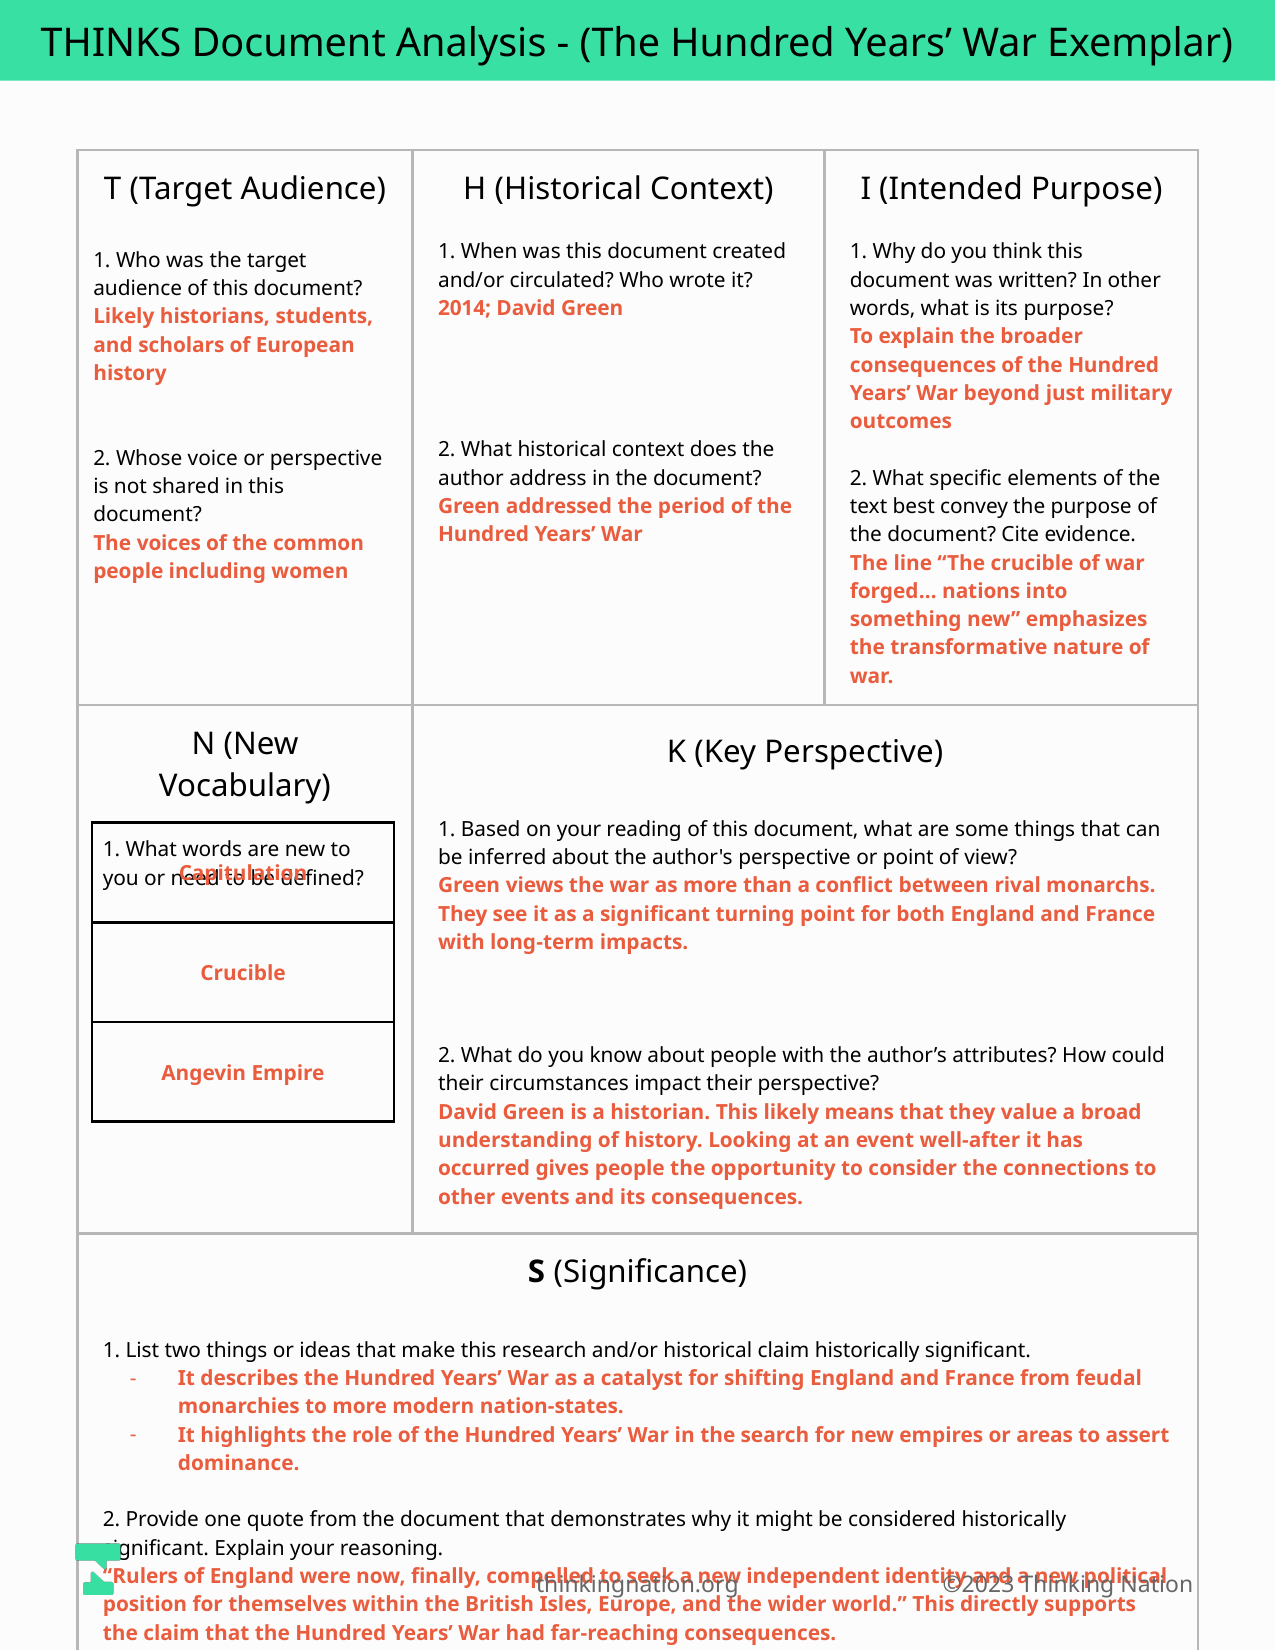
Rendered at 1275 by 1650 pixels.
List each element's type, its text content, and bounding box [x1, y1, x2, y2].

text_box THINKS Document Analysis - (The Hundred Years’ War Exemplar) [0, 0, 1275, 81]
table_header Capitulation [93, 824, 393, 921]
picture [62, 1533, 134, 1605]
table_header T (Target Audience) 1. Who was the target audience of this document? Likely historians, students, and scholars of European history 2. Whose voice or perspective is not shared in this document? The voices of the common people including women [79, 151, 411, 704]
table_cell Angevin Empire [93, 1023, 393, 1120]
table_cell K (Key Perspective) 1. Based on your reading of this document, what are some things that can be inferred about the author's perspective or point of view? Green views the war as more than a conflict between rival monarchs. They see it as a significant turning point for both England and France with long-term impacts. 2. What do you know about people with the author’s attributes? How could their circumstances impact their perspective? David Green is a historian. This likely means that they value a broad understanding of history. Looking at an event well-after it has occurred gives people the opportunity to consider the connections to other events and its consequences. [414, 706, 1197, 1232]
table_cell S (Significance) 1. List two things or ideas that make this research and/or historical claim historically significant. It describes the Hundred Years’ War as a catalyst for shifting England and France from feudal monarchies to more modern nation-states. It highlights the role of the Hundred Years’ War in the search for new empires or areas to assert dominance. 2. Provide one quote from the document that demonstrates why it might be considered historically significant. Explain your reasoning. “Rulers of England were now, finally, compelled to seek a new independent identity and a new political position for themselves within the British Isles, Europe, and the wider world.” This directly supports the claim that the Hundred Years’ War had far-reaching consequences. [79, 1235, 1197, 1650]
text_box thinkingnation.org [486, 1553, 789, 1605]
table_header H (Historical Context) 1. When was this document created and/or circulated? Who wrote it? 2014; David Green 2. What historical context does the author address in the document? Green addressed the period of the Hundred Years’ War [414, 151, 823, 704]
table_header I (Intended Purpose) 1. Why do you think this document was written? In other words, what is its purpose? To explain the broader consequences of the Hundred Years’ War beyond just military outcomes 2. What specific elements of the text best convey the purpose of the document? Cite evidence. The line “The crucible of war forged… nations into something new” emphasizes the transformative nature of war. [826, 151, 1197, 704]
table_cell N (New Vocabulary) 1. What words are new to you or need to be defined? [79, 706, 411, 1232]
table_cell Crucible [93, 924, 393, 1021]
text_box ©2023 Thinking Nation [907, 1553, 1210, 1605]
